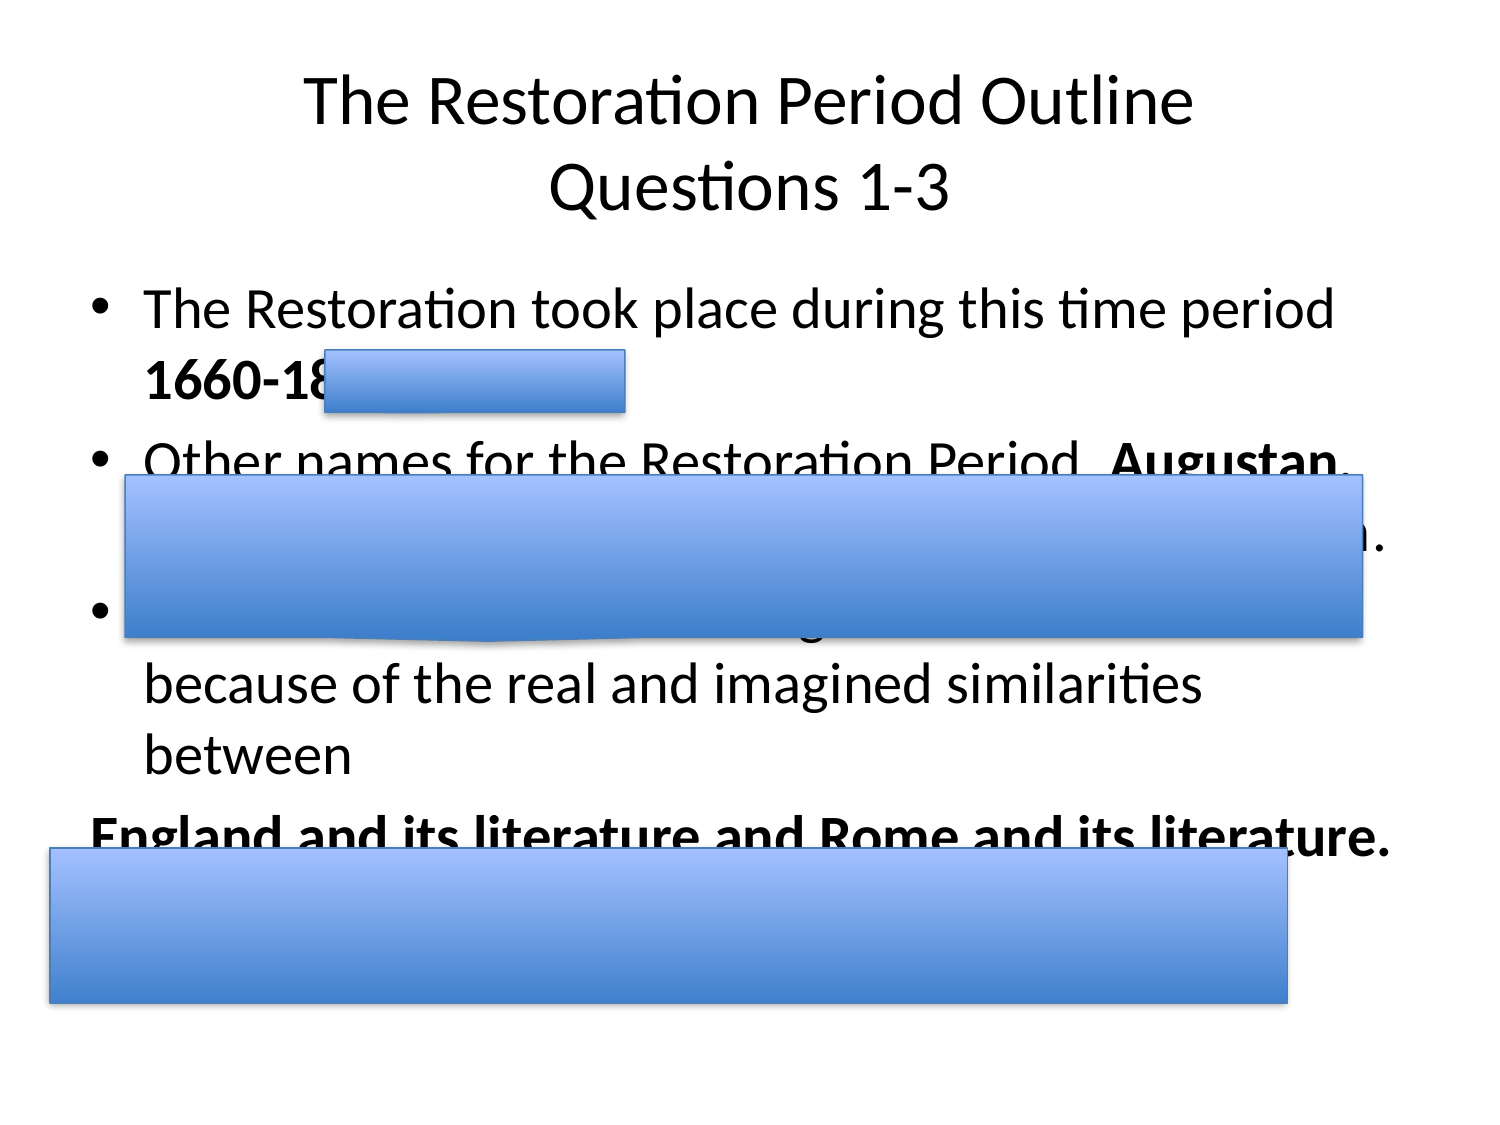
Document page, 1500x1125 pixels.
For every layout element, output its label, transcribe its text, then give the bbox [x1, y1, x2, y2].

title The Restoration Period Outline Questions 1-3 [75, 45, 1425, 233]
text_box [124, 474, 1364, 642]
list The Restoration took place during this time period 1660-1800. Other names for the Restoration Period Augustan, Neoclassical Period, Enlightenment, Age of Reason. The Restoration is called Augustan and Neoclassical because of the real and imagined similarities between England and its literature and Rome and its literature. [75, 262, 1425, 1005]
text_box [49, 847, 1288, 1004]
text_box [324, 349, 626, 414]
